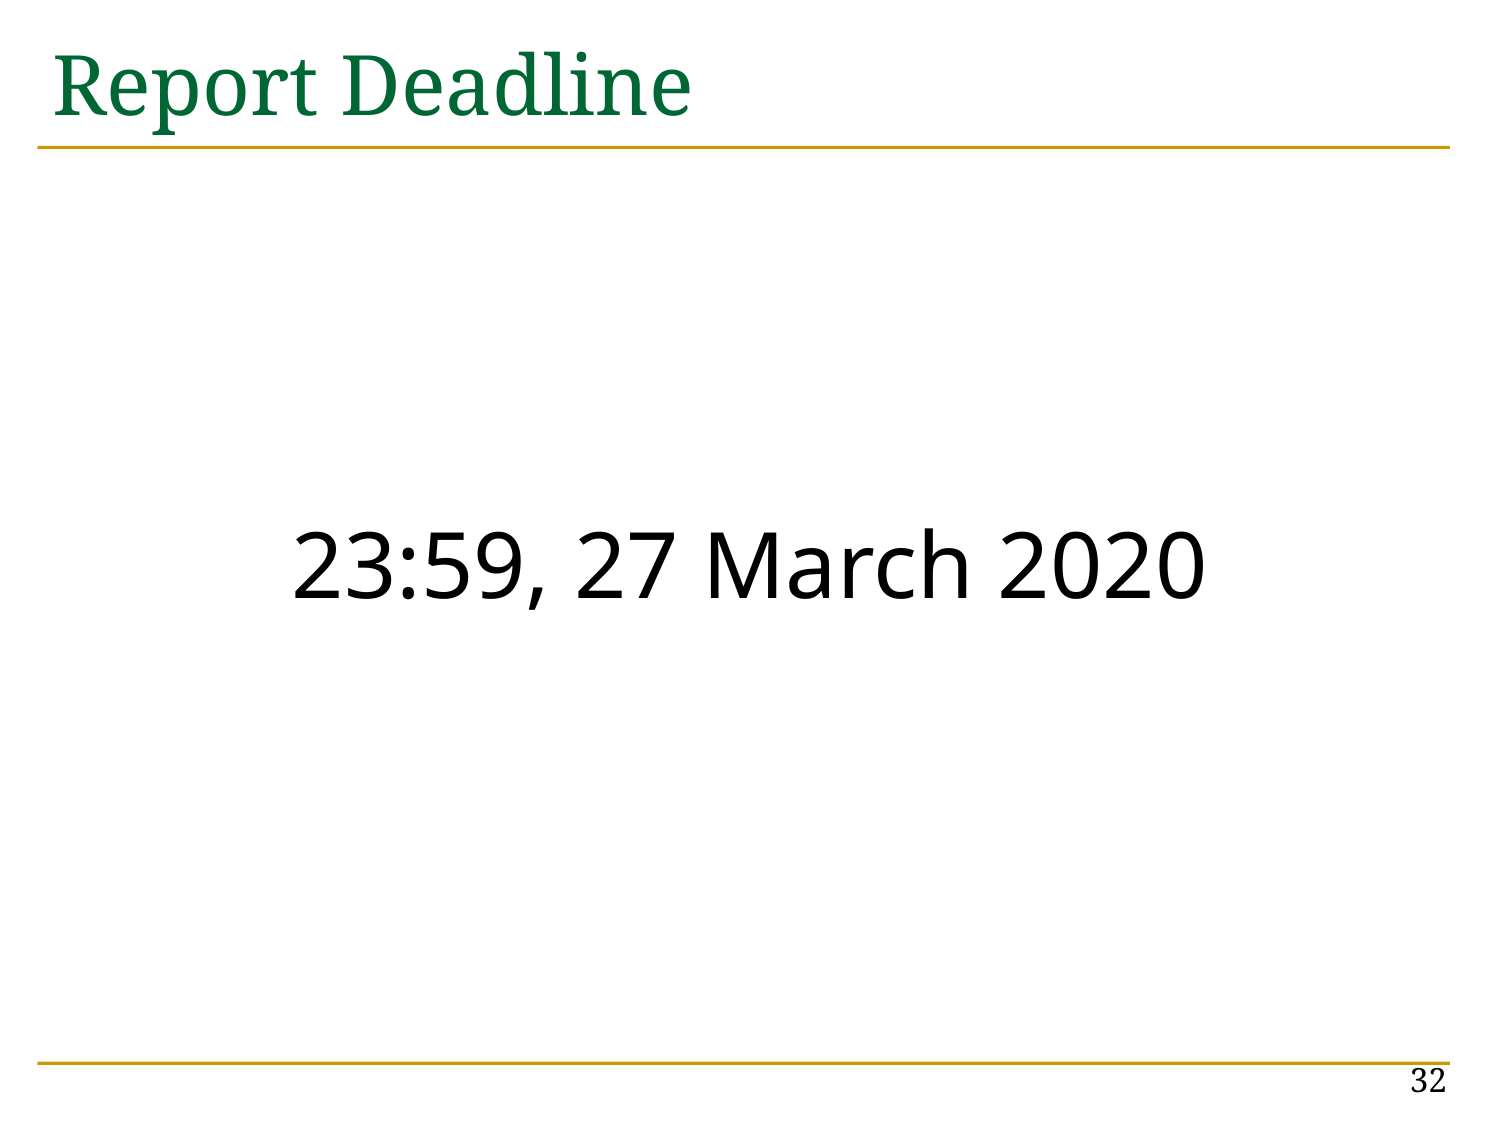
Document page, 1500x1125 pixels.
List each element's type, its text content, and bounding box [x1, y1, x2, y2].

slide_number 32 [1111, 1036, 1462, 1112]
text_box 23:59, 27 March 2020 [276, 499, 1224, 624]
title Report Deadline [37, 24, 1450, 200]
